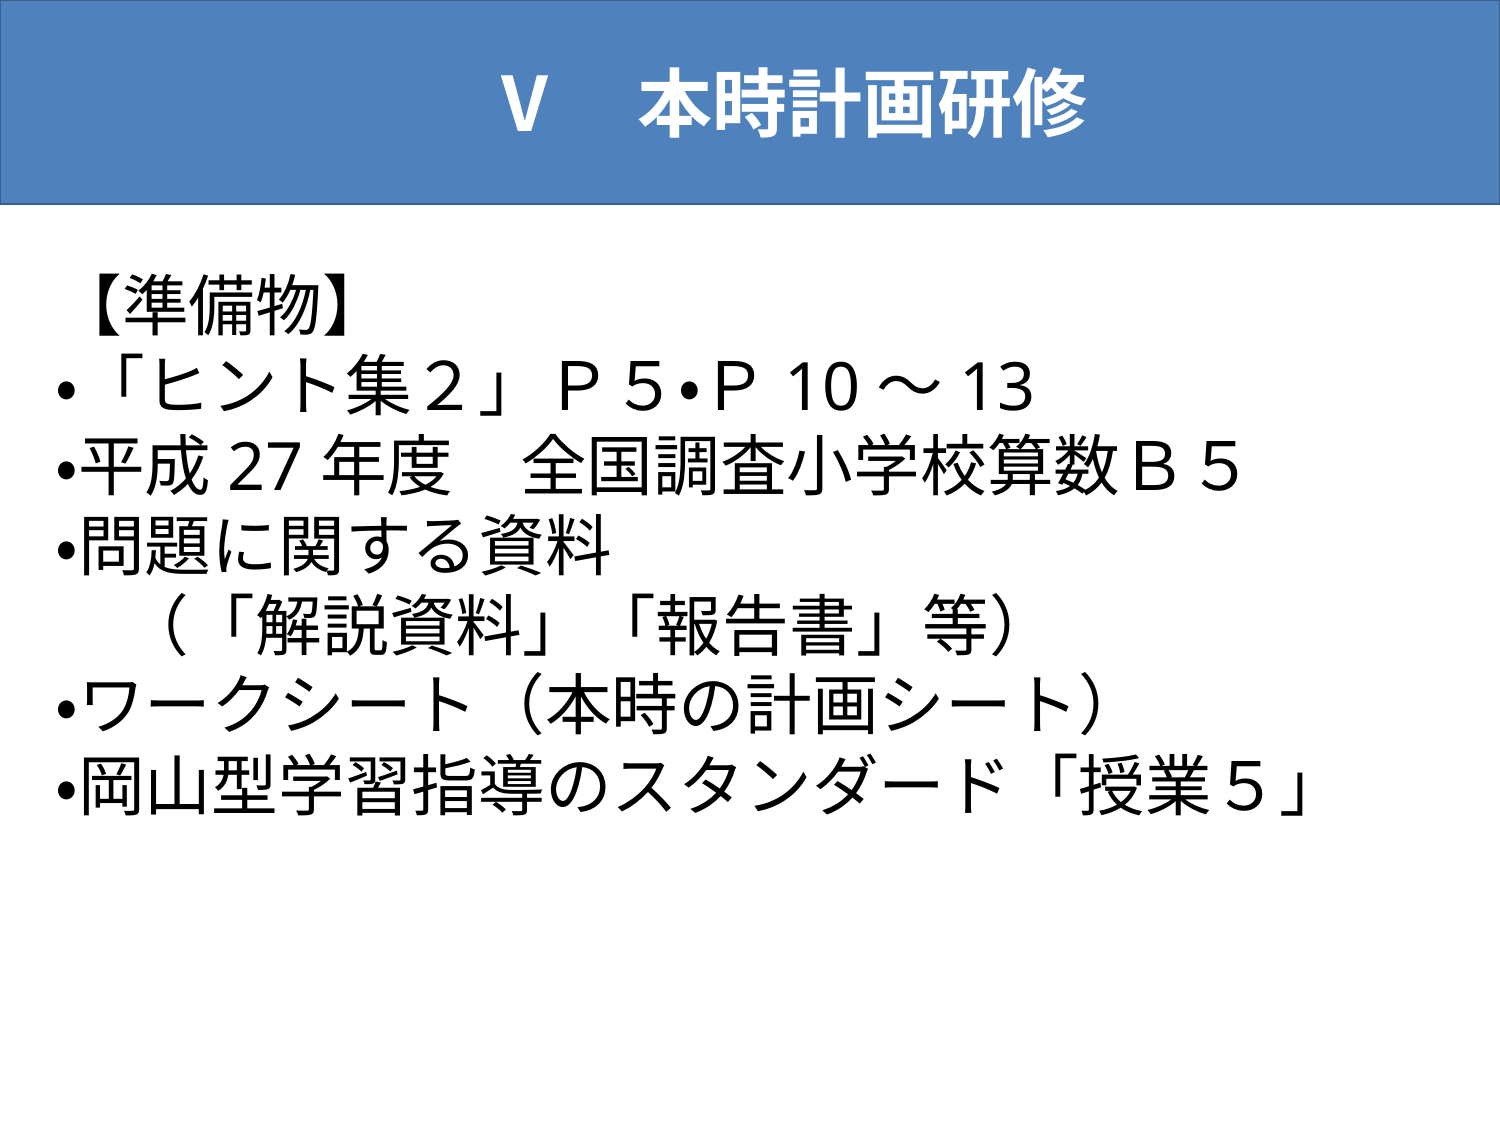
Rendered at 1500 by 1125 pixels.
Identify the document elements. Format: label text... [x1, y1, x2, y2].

text_box Ⅴ 本時計画研修 [0, 0, 1500, 205]
text_box 【準備物】 ・「ヒント集２」Ｐ５・Ｐ10～13 ・平成27年度 全国調査小学校算数Ｂ５ ・問題に関する資料 （「解説資料」「報告書」等） ・ワークシート（本時の計画シート） ・岡山型学習指導のスタンダード「授業５」 [40, 256, 1432, 831]
